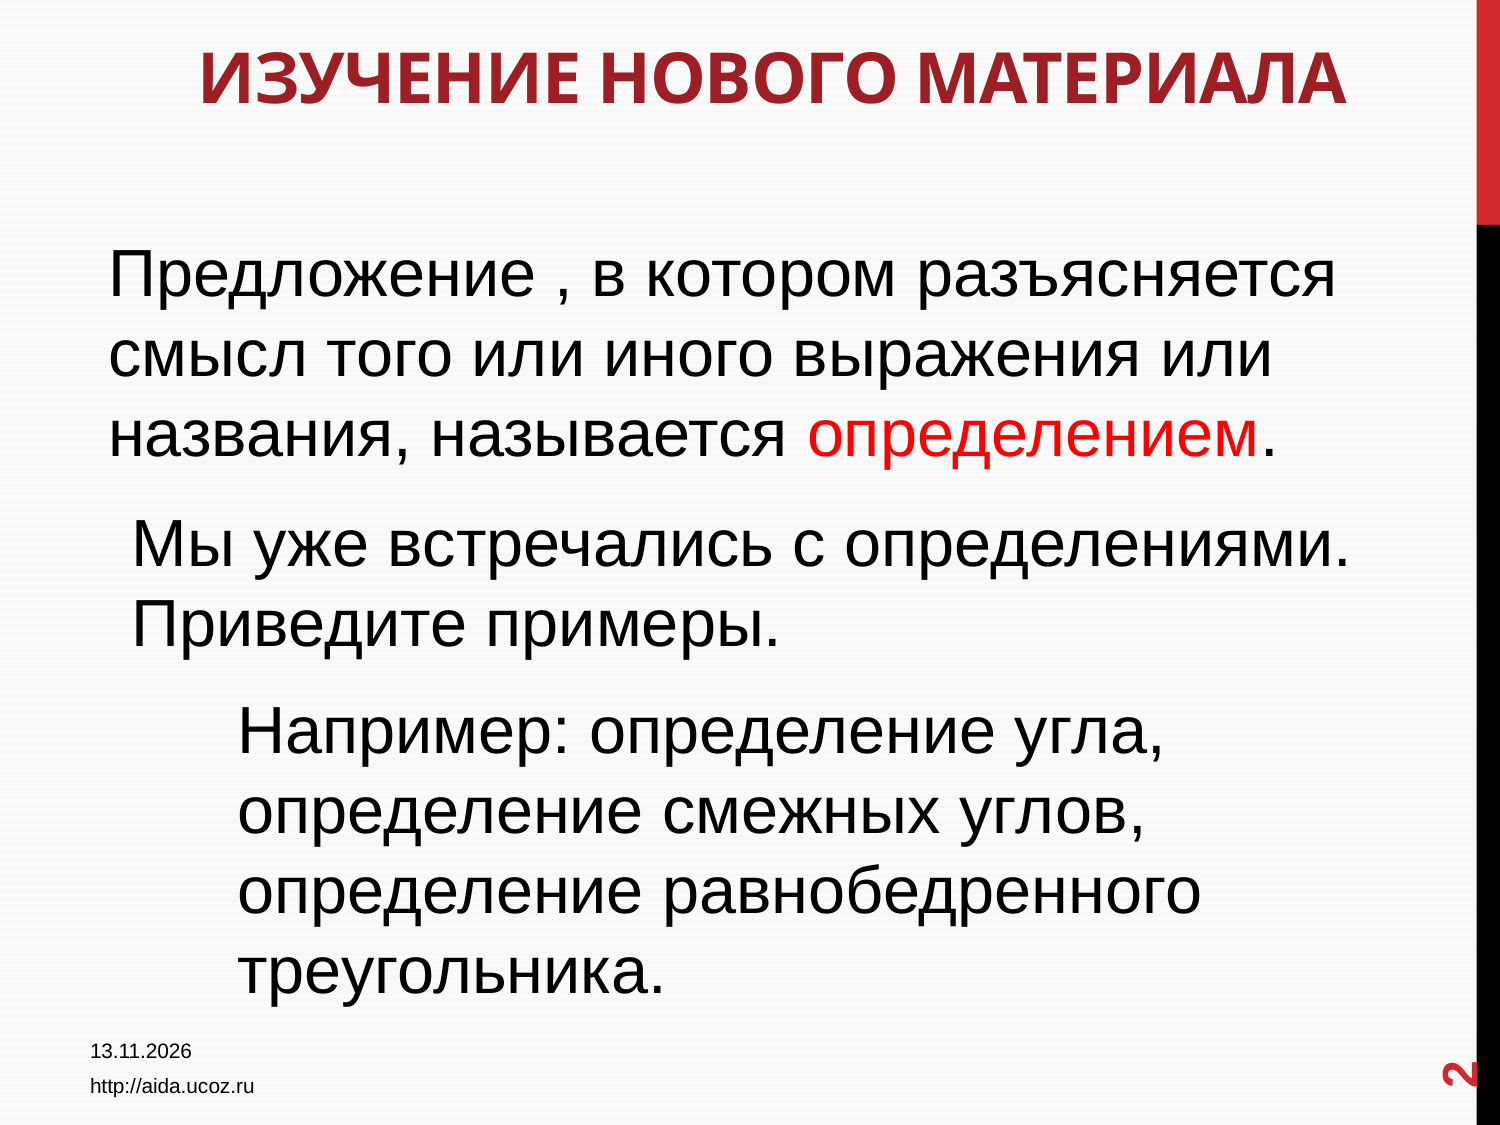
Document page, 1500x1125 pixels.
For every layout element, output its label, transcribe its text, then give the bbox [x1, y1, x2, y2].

footer http://aida.ucoz.ru [75, 1065, 638, 1112]
title Изучение нового материала [75, 25, 1471, 126]
text_box Мы уже встречались с определениями. Приведите примеры. [117, 492, 1442, 667]
slide_number 2 [1427, 887, 1488, 1104]
text_box Предложение , в котором разъясняется смысл того или иного выражения или названия, называется определением. [93, 222, 1383, 478]
text_box Например: определение угла, определение смежных углов, определение равнобедренного треугольника. [222, 679, 1395, 1015]
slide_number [75, 1012, 638, 1063]
